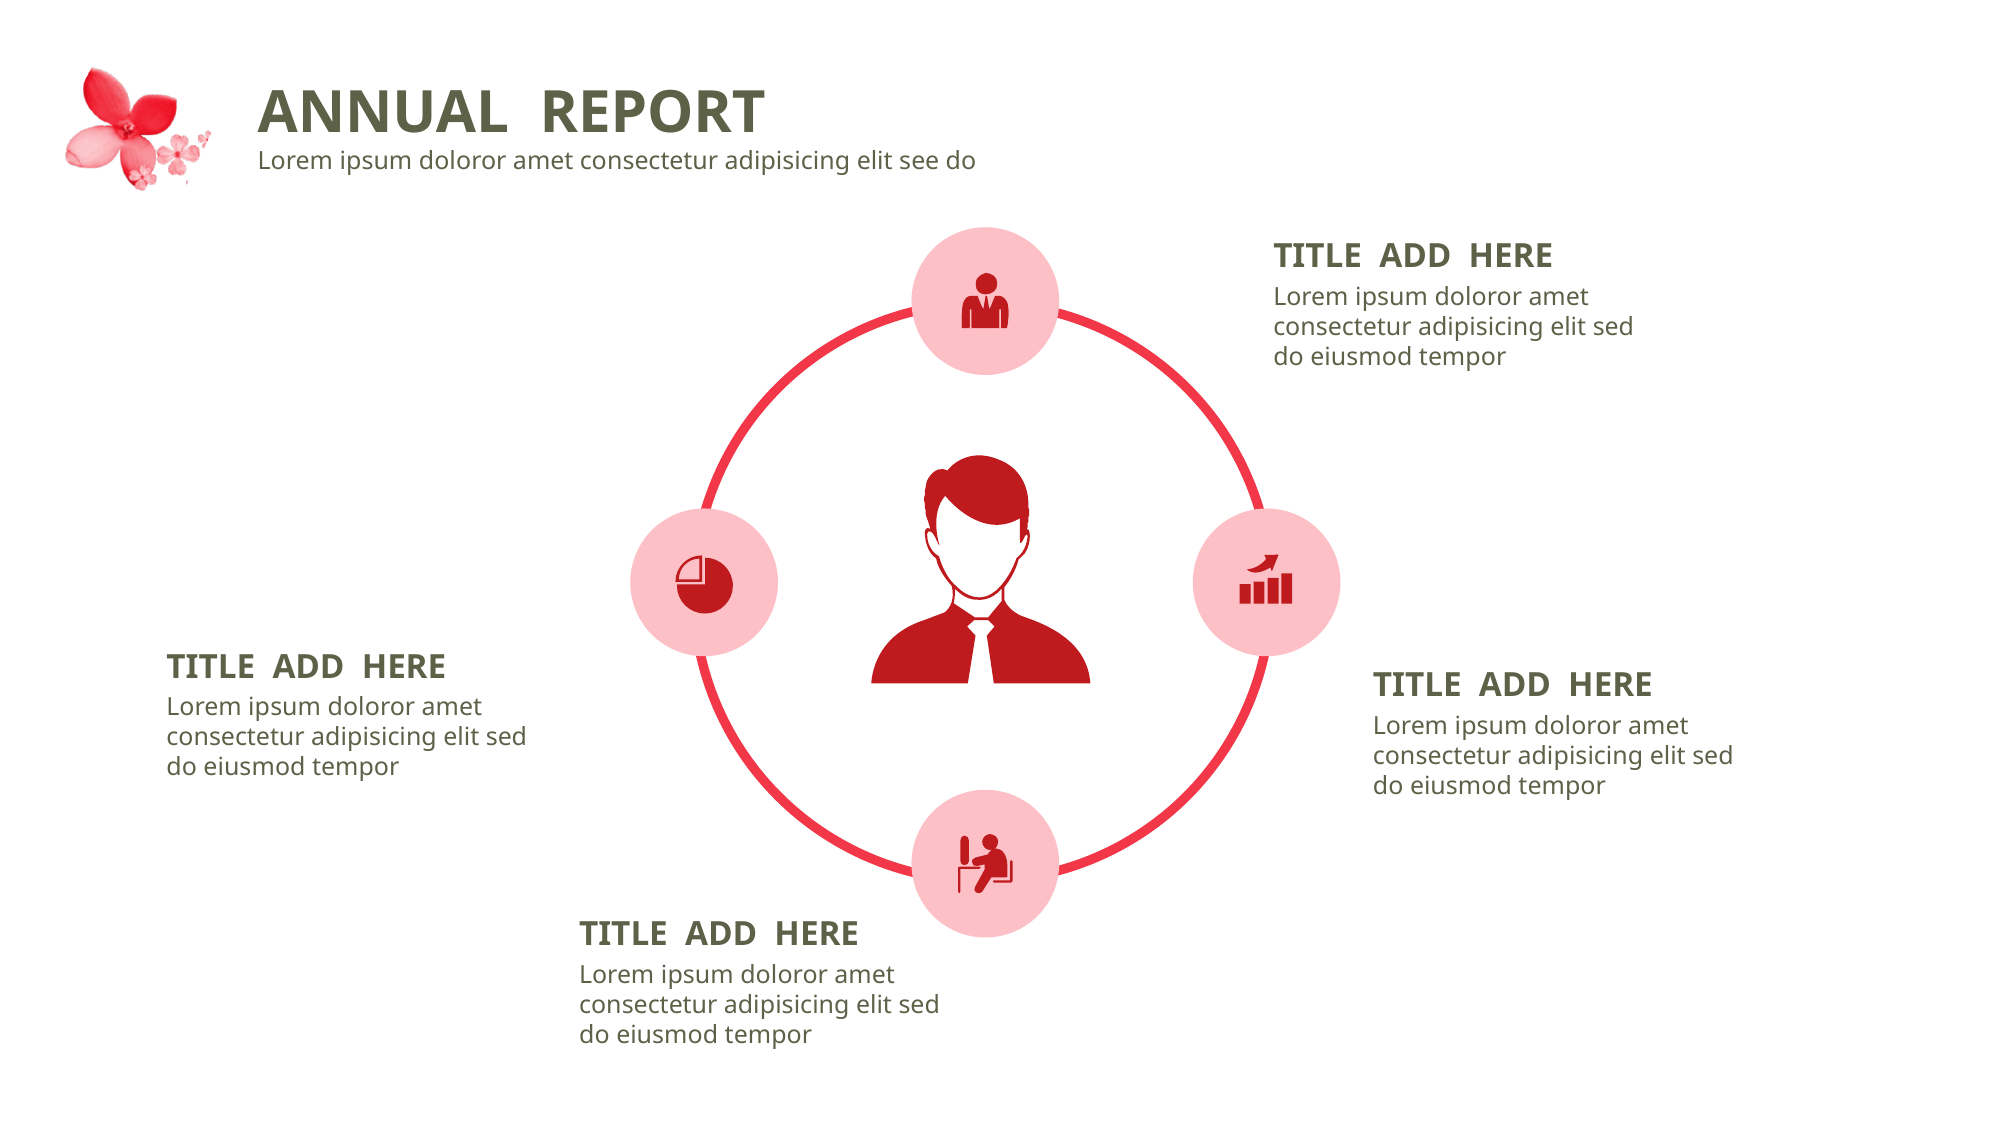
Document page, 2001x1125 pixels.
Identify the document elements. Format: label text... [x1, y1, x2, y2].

text_box Lorem ipsum doloror amet consectetur adipisicing elit sed do eiusmod tempor [1358, 711, 1752, 807]
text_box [1239, 554, 1293, 604]
text_box Lorem ipsum doloror amet consectetur adipisicing elit sed do eiusmod tempor [564, 960, 959, 1056]
text_box Lorem ipsum doloror amet consectetur adipisicing elit sed do eiusmod tempor [1258, 282, 1653, 378]
picture [43, 47, 225, 228]
text_box Lorem ipsum doloror amet consectetur adipisicing elit see do [242, 137, 1259, 182]
text_box ANNUAL REPORT [243, 67, 874, 152]
text_box [910, 226, 1061, 377]
text_box [1191, 507, 1342, 658]
text_box [700, 311, 1265, 873]
text_box [629, 507, 780, 658]
text_box TITLE ADD HERE [564, 905, 959, 960]
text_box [958, 834, 1013, 894]
text_box Lorem ipsum doloror amet consectetur adipisicing elit sed do eiusmod tempor [151, 693, 546, 788]
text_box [961, 272, 1009, 329]
text_box TITLE ADD HERE [1358, 656, 1752, 711]
text_box TITLE ADD HERE [151, 637, 546, 693]
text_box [675, 555, 733, 614]
text_box TITLE ADD HERE [1258, 227, 1653, 282]
text_box [910, 788, 1061, 939]
text_box [871, 455, 1091, 684]
